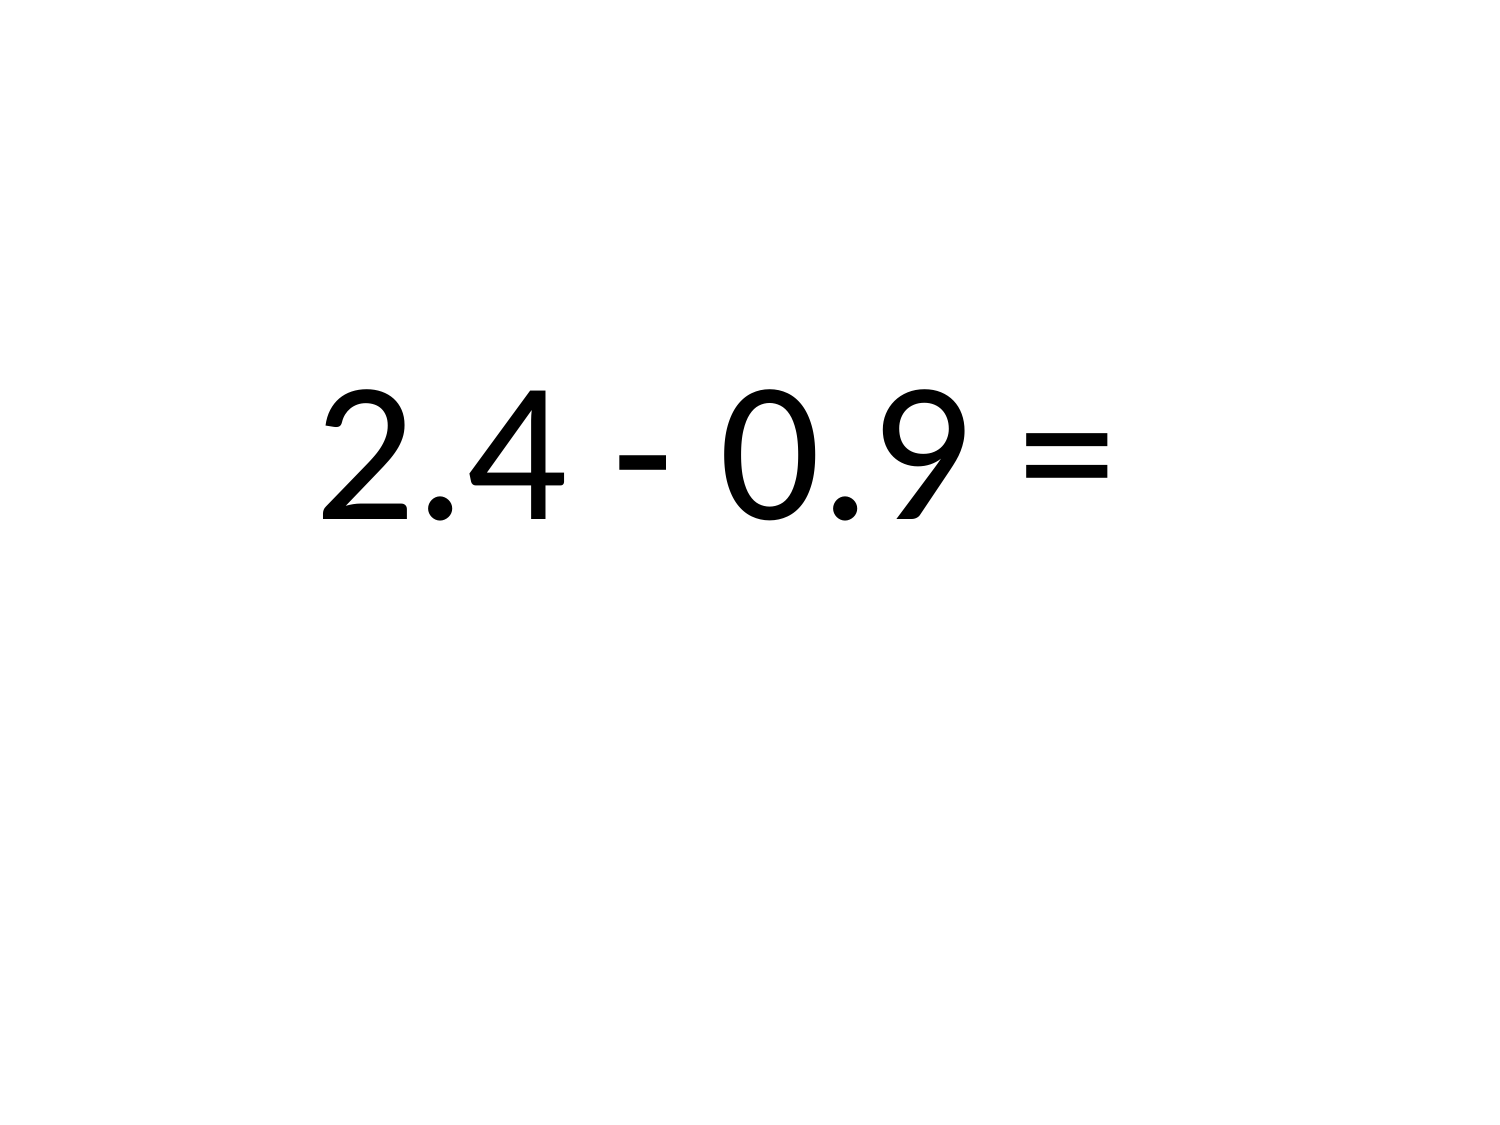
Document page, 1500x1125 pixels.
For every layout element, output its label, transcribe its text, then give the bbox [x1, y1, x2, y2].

text_box 2.4 - 0.9 = [300, 312, 1225, 568]
